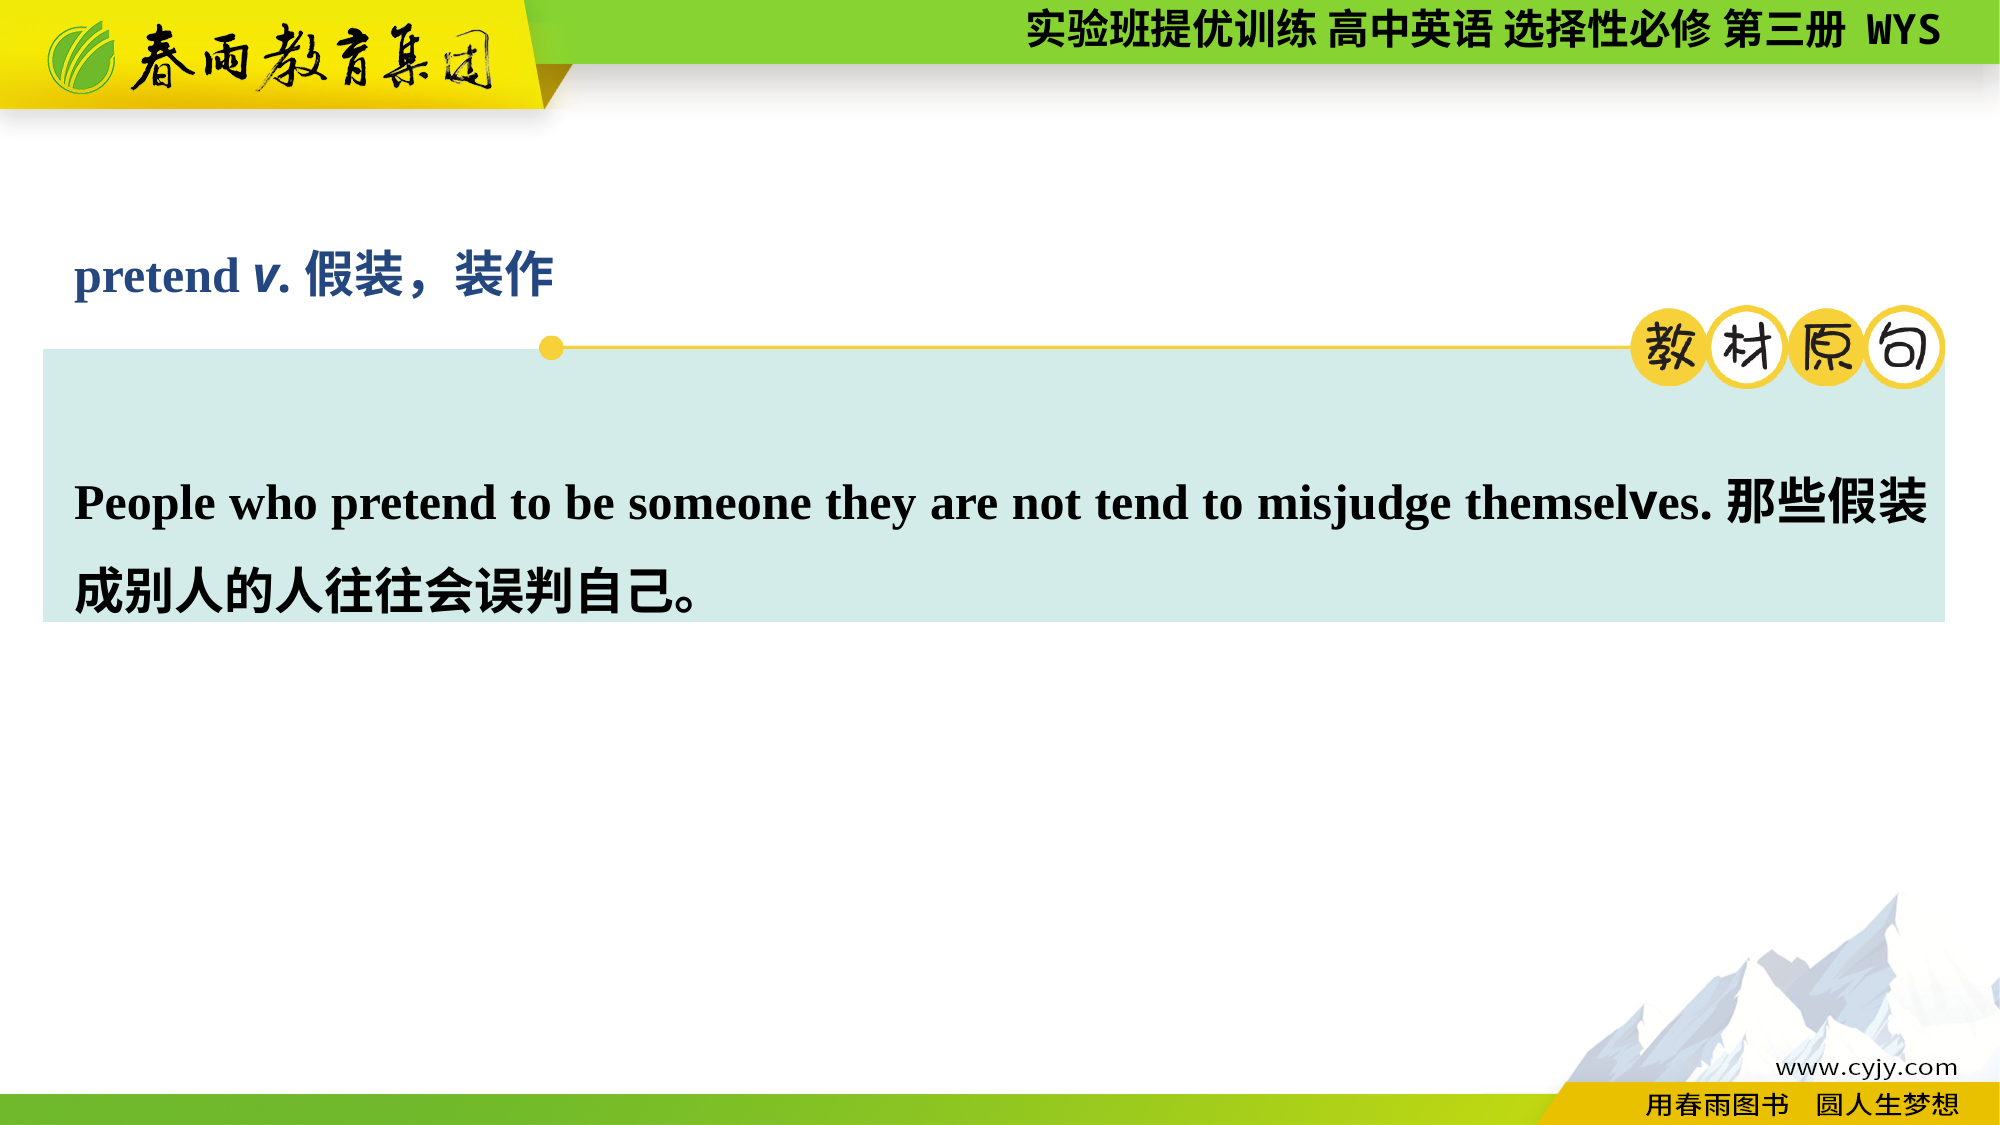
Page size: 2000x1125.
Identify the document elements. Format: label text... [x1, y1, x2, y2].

picture [0, 0, 2000, 1125]
list pretend v.假装，装作 [59, 205, 1944, 302]
